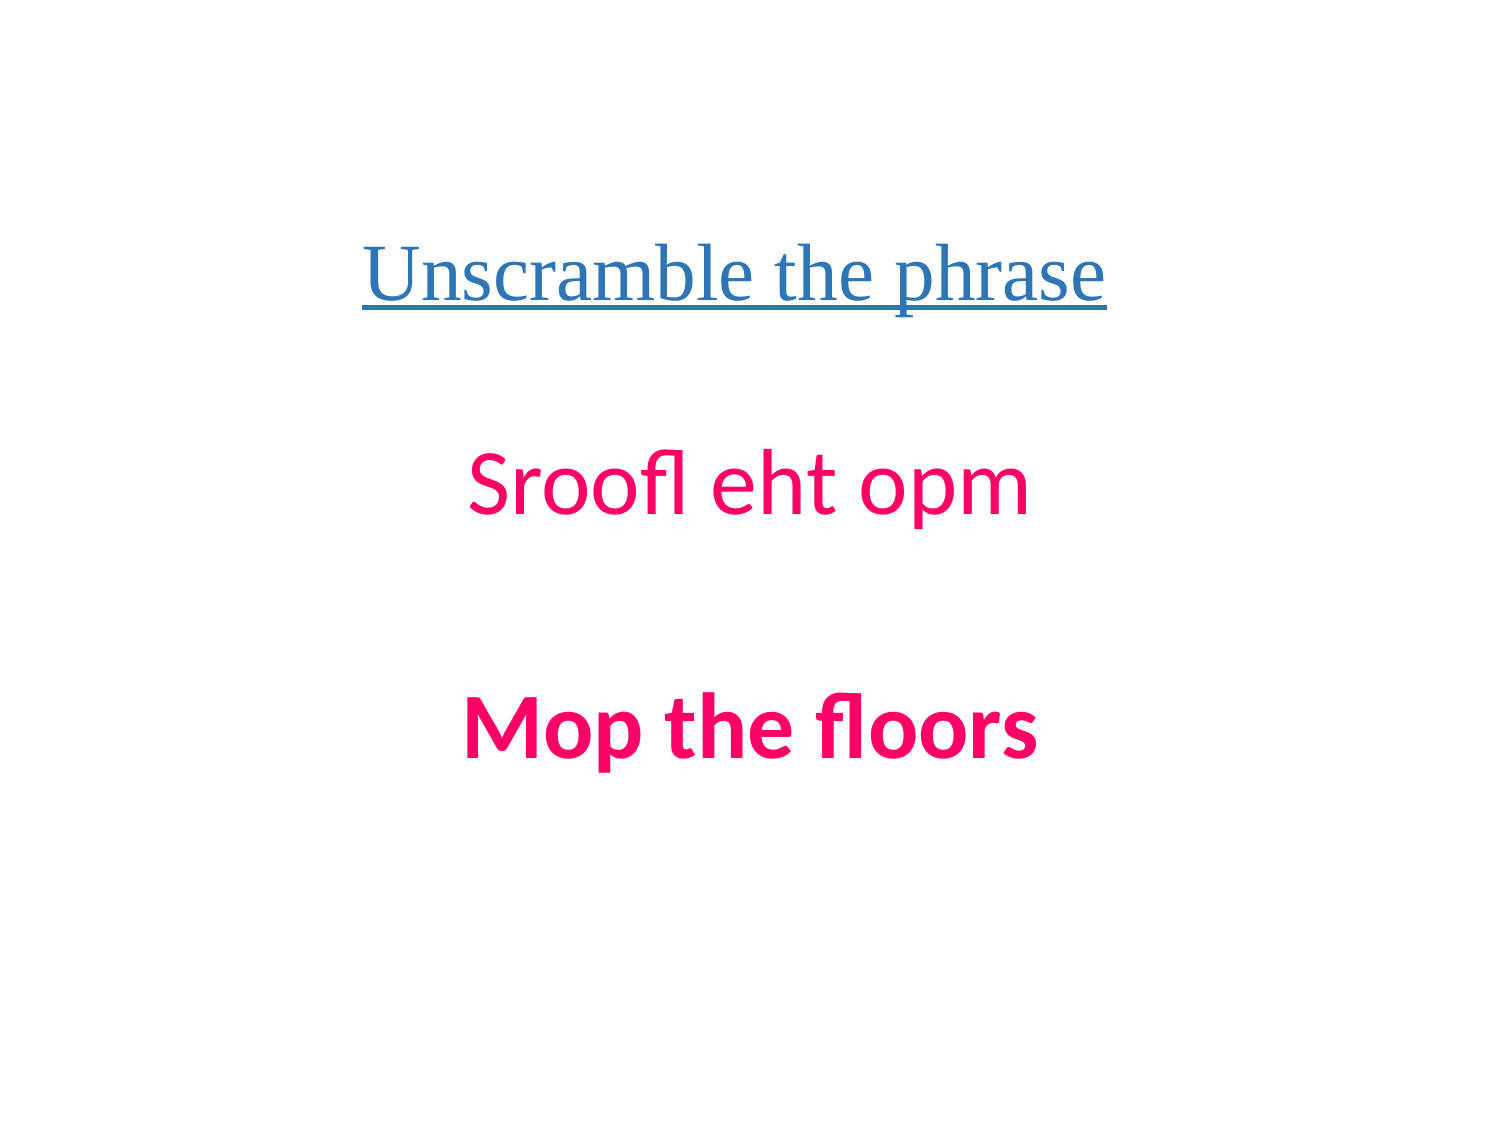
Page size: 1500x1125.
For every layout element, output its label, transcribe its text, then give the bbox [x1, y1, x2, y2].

title Unscramble the phrase [172, 221, 1298, 326]
subtitle Sroofl eht opm Mop the floors [187, 425, 1313, 531]
